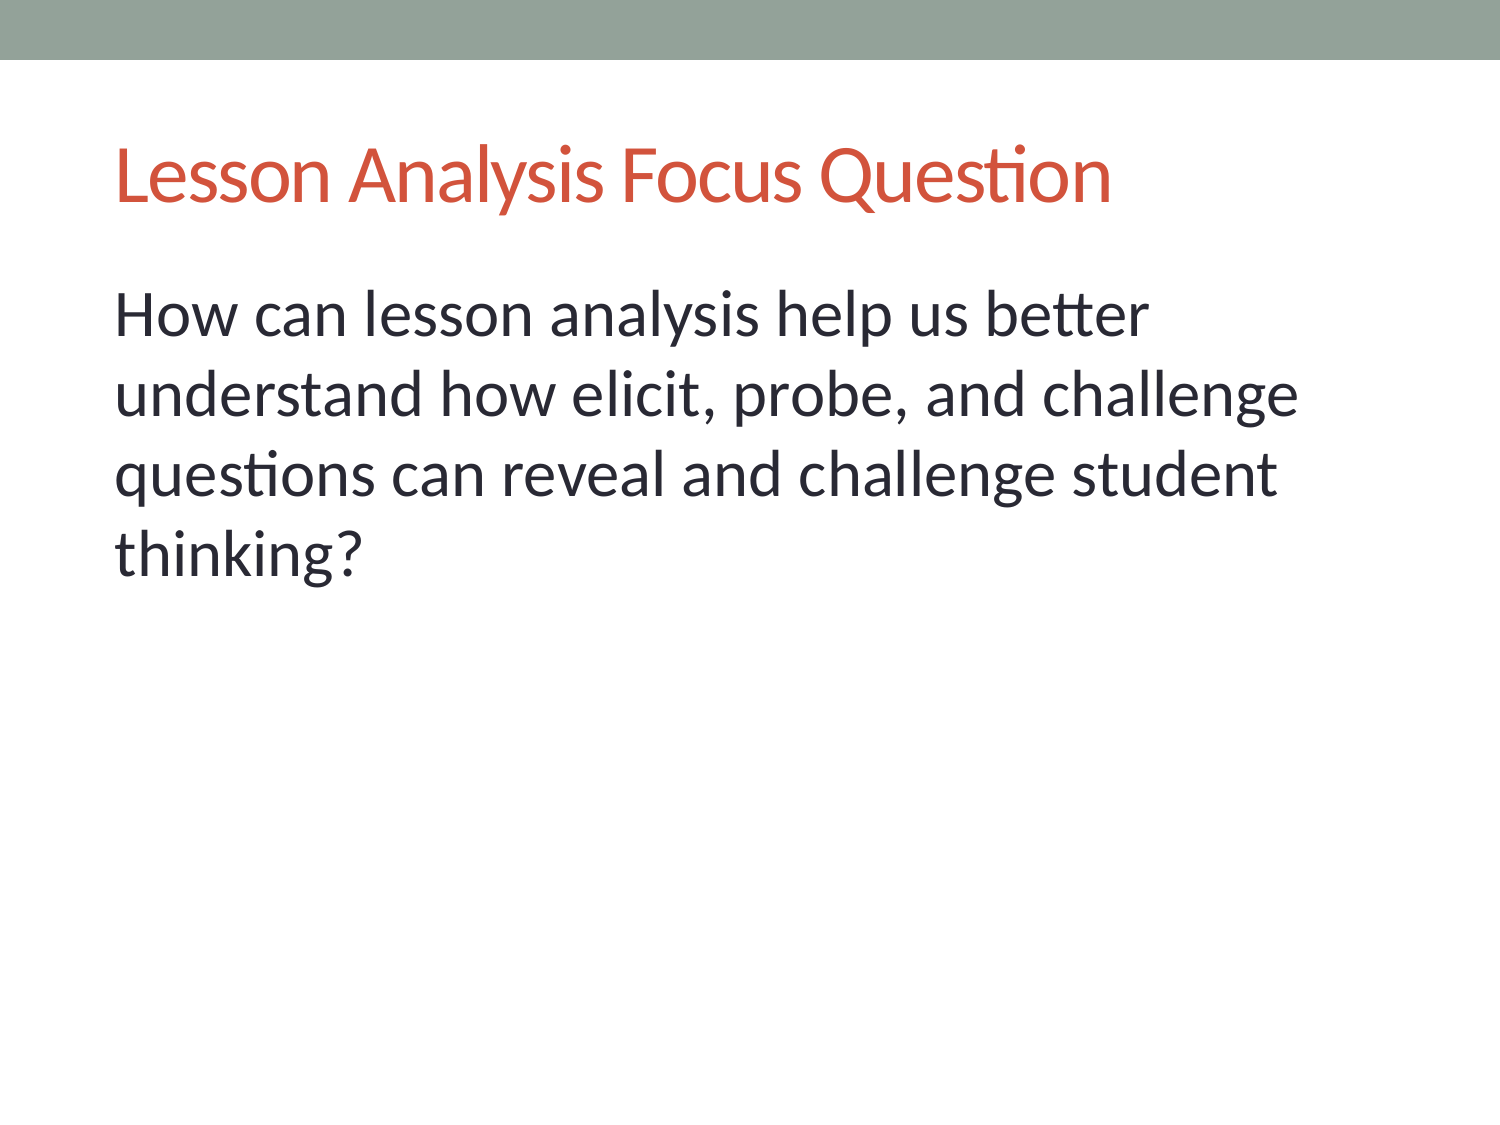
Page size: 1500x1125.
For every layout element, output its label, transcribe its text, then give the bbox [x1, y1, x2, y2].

list How can lesson analysis help us better understand how elicit, probe, and challenge questions can reveal and challenge student thinking? [99, 262, 1425, 1063]
title Lesson Analysis Focus Question [99, 87, 1425, 250]
